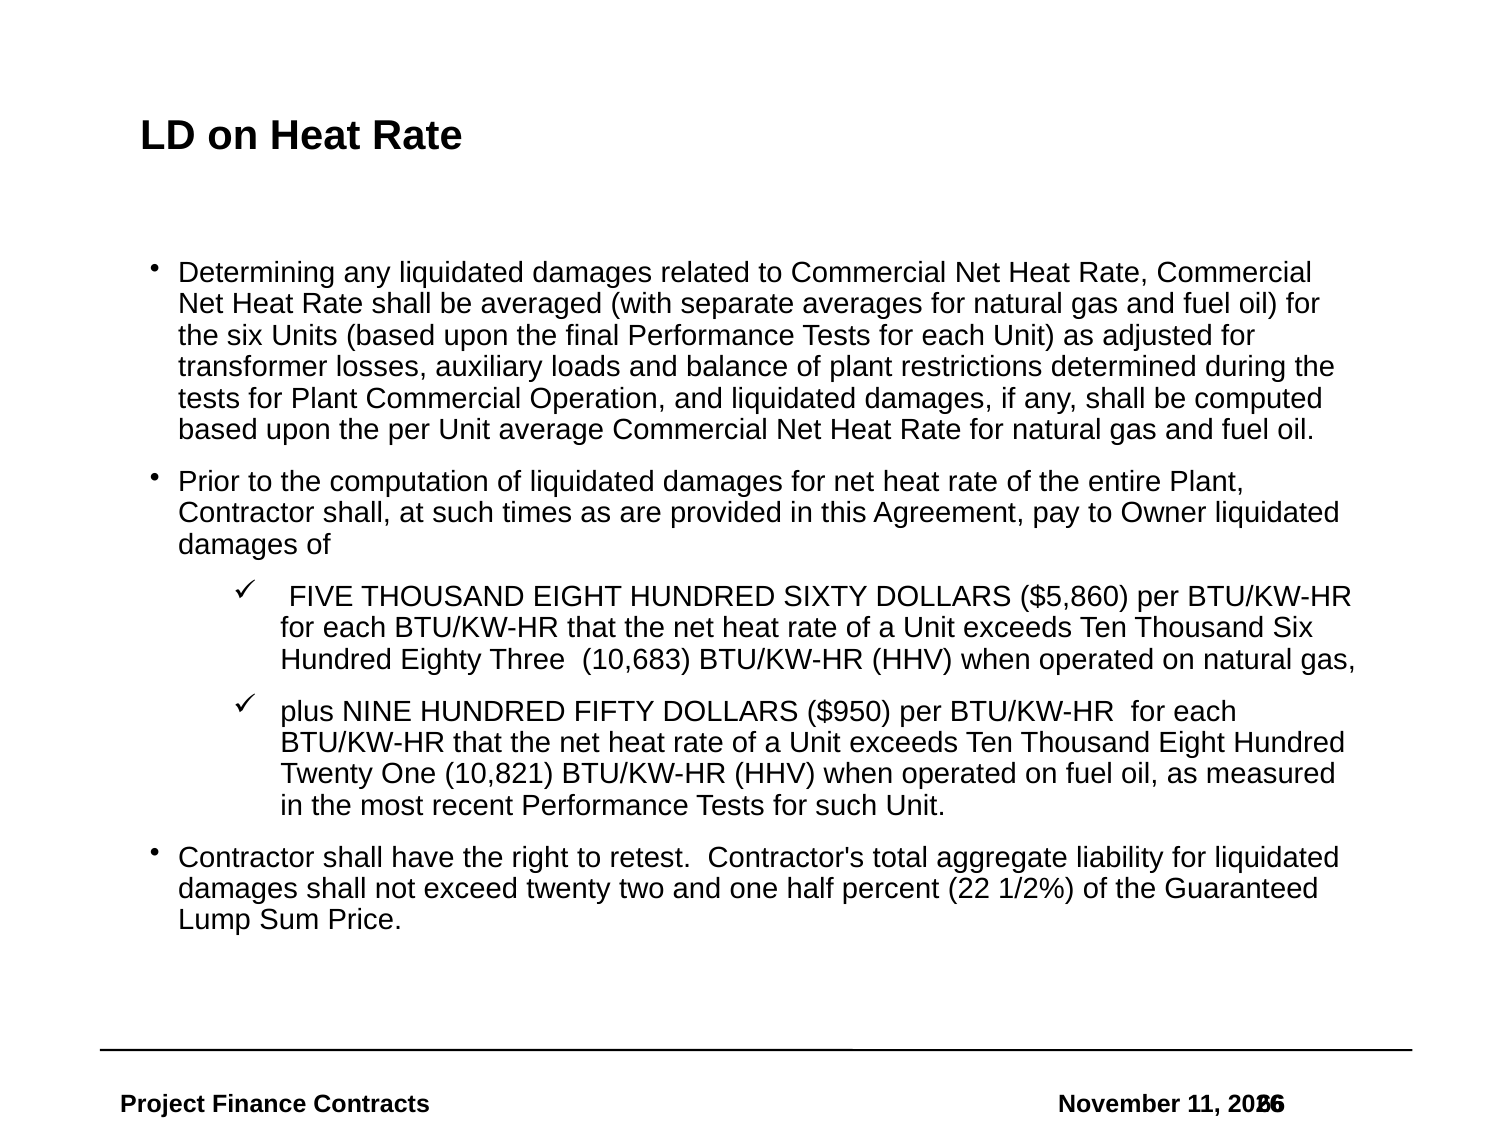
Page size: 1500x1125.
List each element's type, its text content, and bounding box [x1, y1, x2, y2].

title LD on Heat Rate [124, 99, 1288, 226]
list Determining any liquidated damages related to Commercial Net Heat Rate, Commercial Net Heat Rate shall be averaged (with separate averages for natural gas and fuel oil) for the six Units (based upon the final Performance Tests for each Unit) as adjusted for transformer losses, auxiliary loads and balance of plant restrictions determined during the tests for Plant Commercial Operation, and liquidated damages, if any, shall be computed based upon the per Unit average Commercial Net Heat Rate for natural gas and fuel oil. Prior to the computation of liquidated damages for net heat rate of the entire Plant, Contractor shall, at such times as are provided in this Agreement, pay to Owner liquidated damages of FIVE THOUSAND EIGHT HUNDRED SIXTY DOLLARS ($5,860) per BTU/KW-HR for each BTU/KW-HR that the net heat rate of a Unit exceeds Ten Thousand Six Hundred Eighty Three (10,683) BTU/KW-HR (HHV) when operated on natural gas, plus NINE HUNDRED FIFTY DOLLARS ($950) per BTU/KW-HR for each BTU/KW-HR that the net heat rate of a Unit exceeds Ten Thousand Eight Hundred Twenty One (10,821) BTU/KW-HR (HHV) when operated on fuel oil, as measured in the most recent Performance Tests for such Unit. Contractor shall have the right to retest. Contractor's total aggregate liability for liquidated damages shall not exceed twenty two and one half percent (22 1/2%) of the Guaranteed Lump Sum Price. [124, 249, 1376, 1001]
